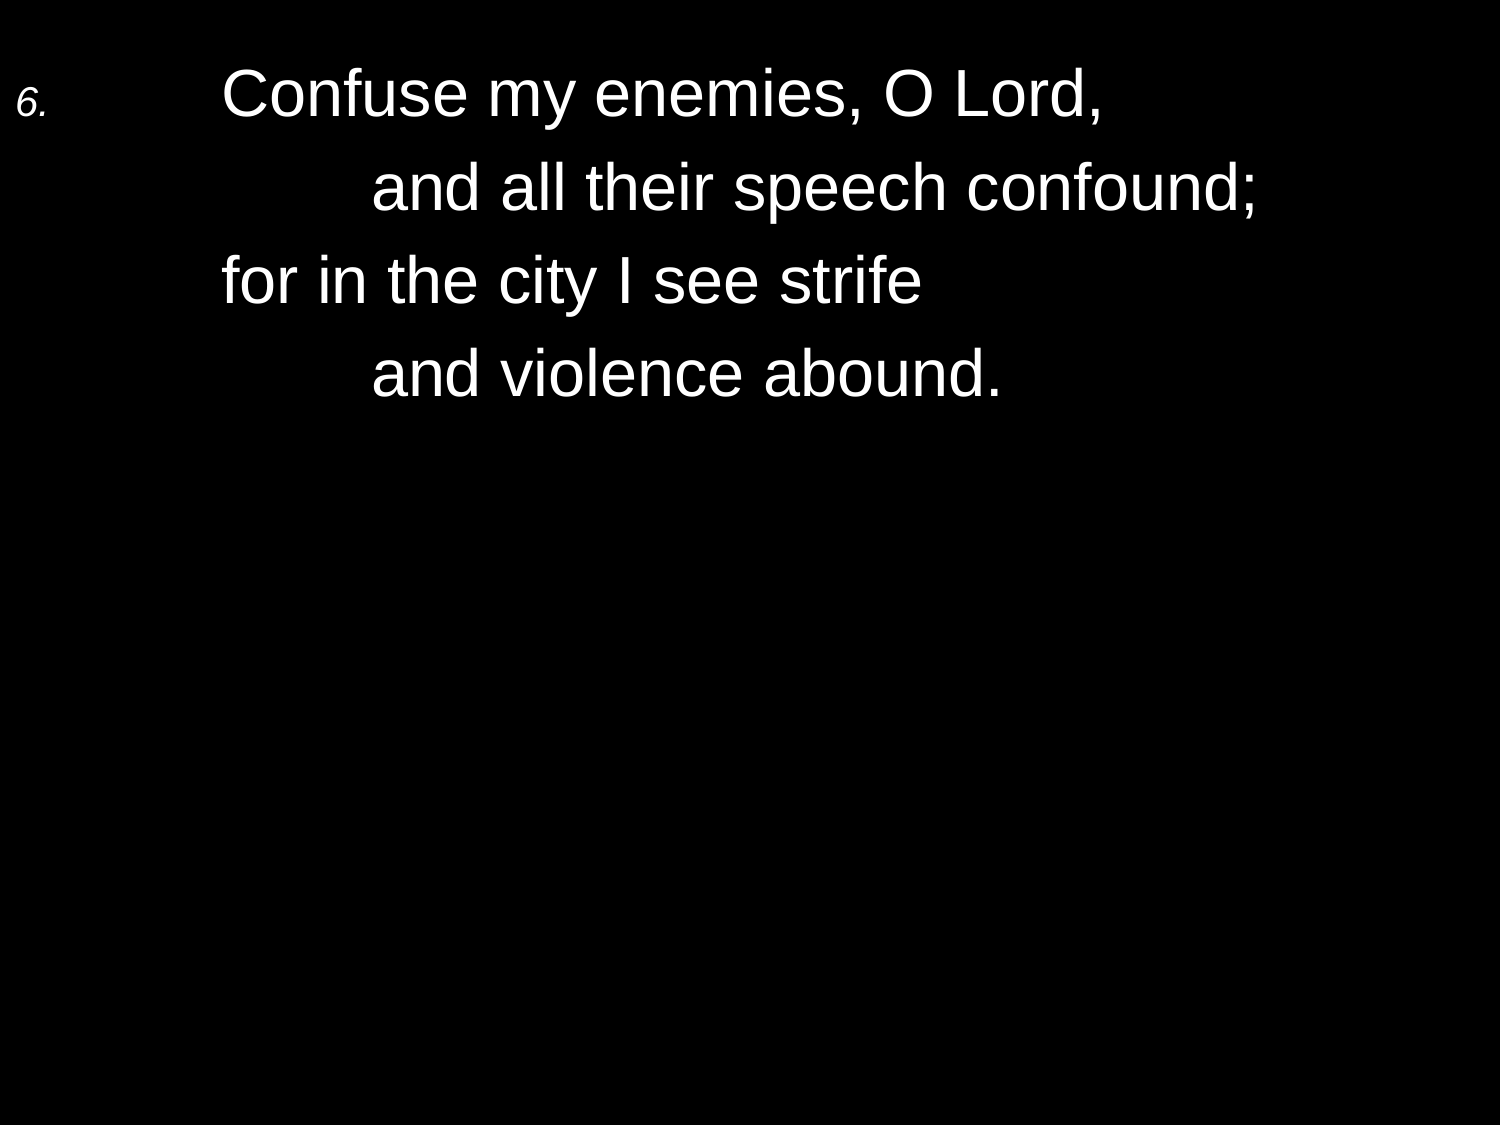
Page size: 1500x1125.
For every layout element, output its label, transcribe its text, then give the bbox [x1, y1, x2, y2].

list 6. Confuse my enemies, O Lord, and all their speech confound; for in the city I see strife and violence abound. [0, 42, 1500, 1047]
